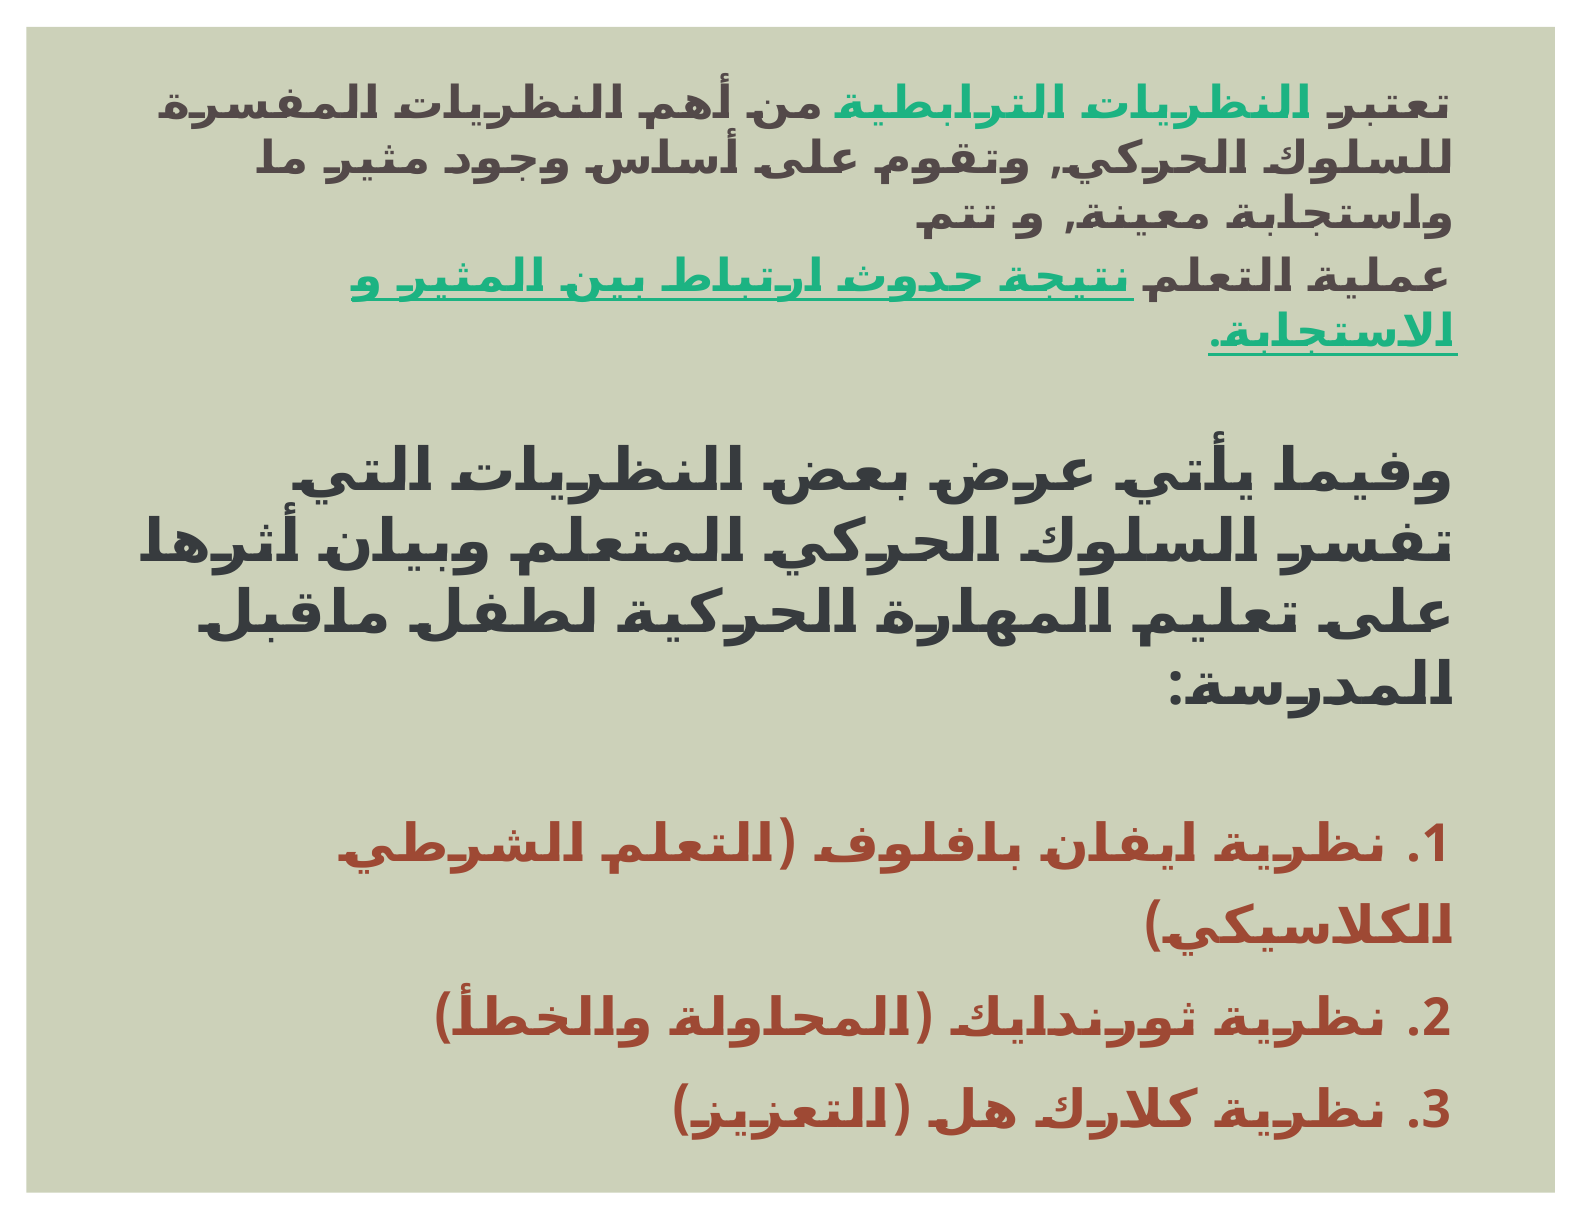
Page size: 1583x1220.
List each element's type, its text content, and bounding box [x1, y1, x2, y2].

list تعتبر النظريات الترابطية من أهم النظريات المفسرة للسلوك الحركي, وتقوم على أساس وجود مثير ما واستجابة معينة, و تتم عملية التعلم نتيجة حدوث ارتباط بين المثير و الاستجابة. وفيما يأتي عرض بعض النظريات التي تفسر السلوك الحركي المتعلم وبيان أثرها على تعليم المهارة الحركية لطفل ماقبل المدرسة: 1. نظرية ايفان بافلوف (التعلم الشرطي الكلاسيكي) 2. نظرية ثورندايك (المحاولة والخطأ) 3. نظرية كلارك هل (التعزيز) [97, 65, 1478, 1157]
